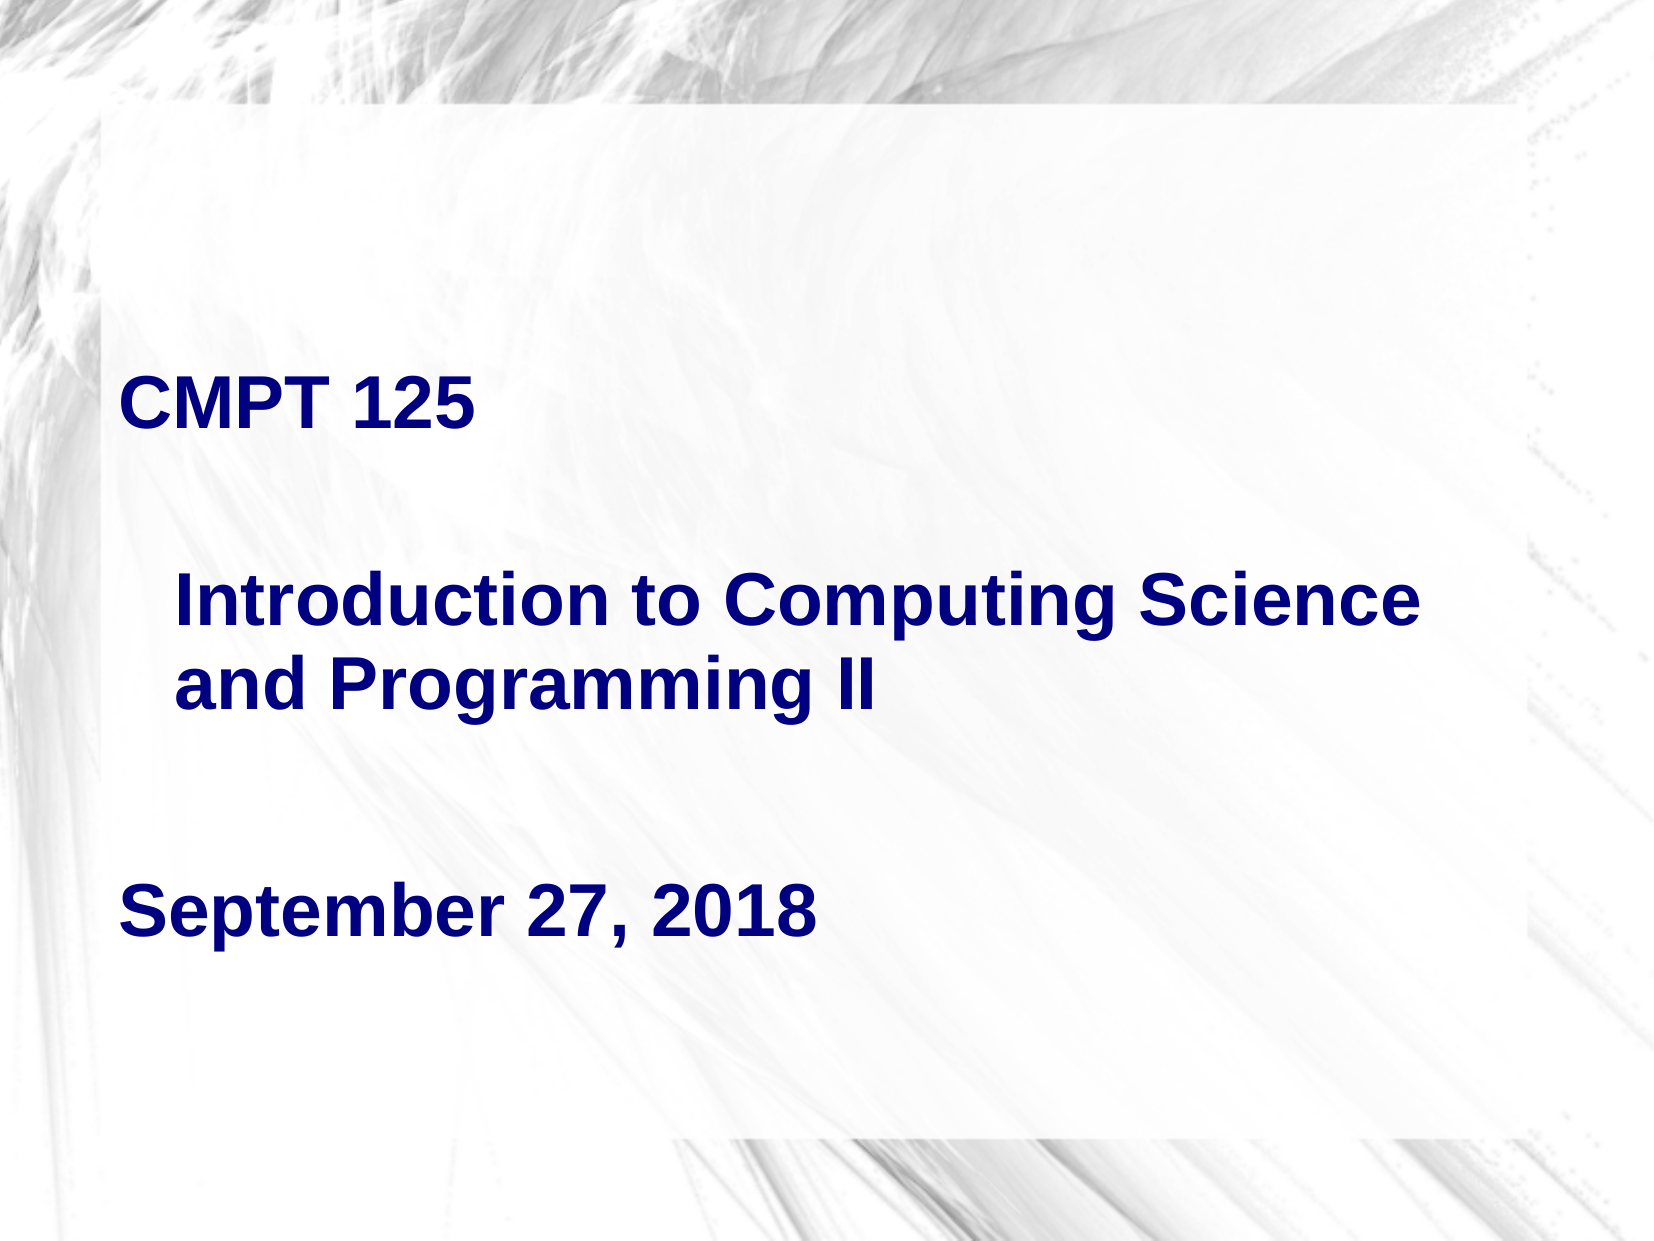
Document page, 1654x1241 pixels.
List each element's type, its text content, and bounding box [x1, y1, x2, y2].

picture [0, 0, 1654, 1241]
list CMPT 125 Introduction to Computing Science and Programming II September 27, 2018 [118, 236, 1571, 1171]
